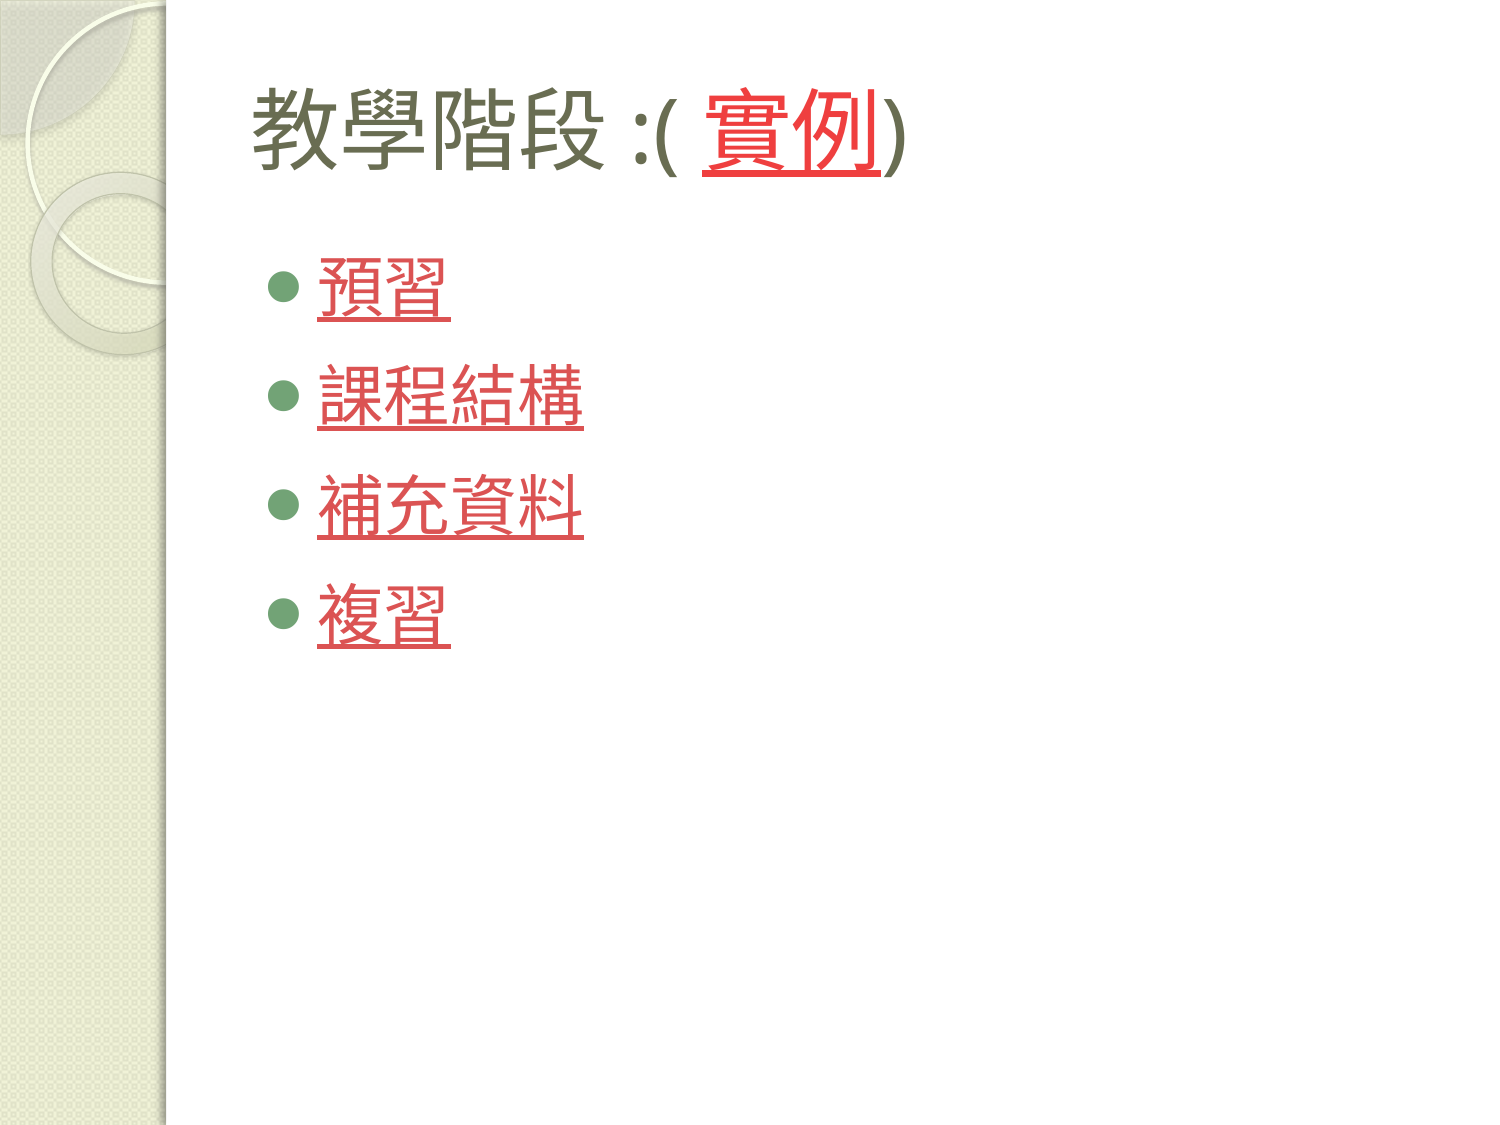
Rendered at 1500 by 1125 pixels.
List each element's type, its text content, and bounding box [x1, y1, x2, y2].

list 預習 課程結構 補充資料 複習 [235, 237, 1466, 1025]
title 教學階段:(實例) [235, 45, 1466, 233]
